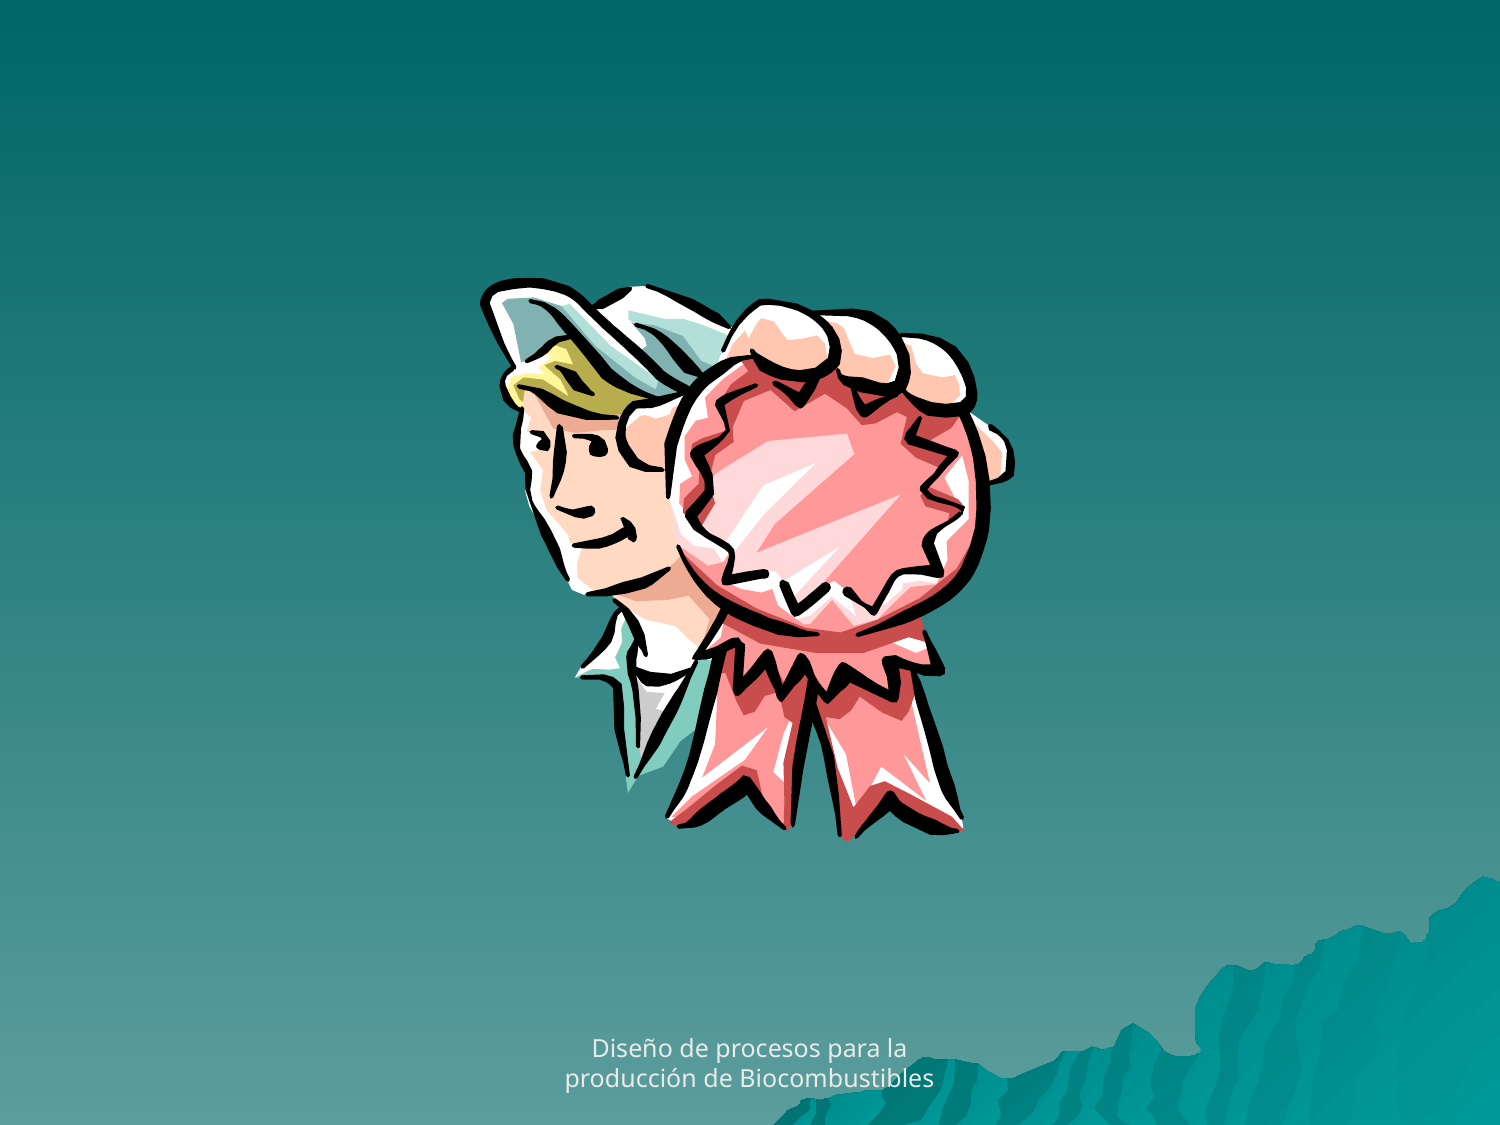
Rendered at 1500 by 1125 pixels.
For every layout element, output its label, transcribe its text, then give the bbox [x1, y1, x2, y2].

picture [479, 277, 1021, 848]
footer Diseño de procesos para la producción de Biocombustibles [512, 1024, 988, 1101]
